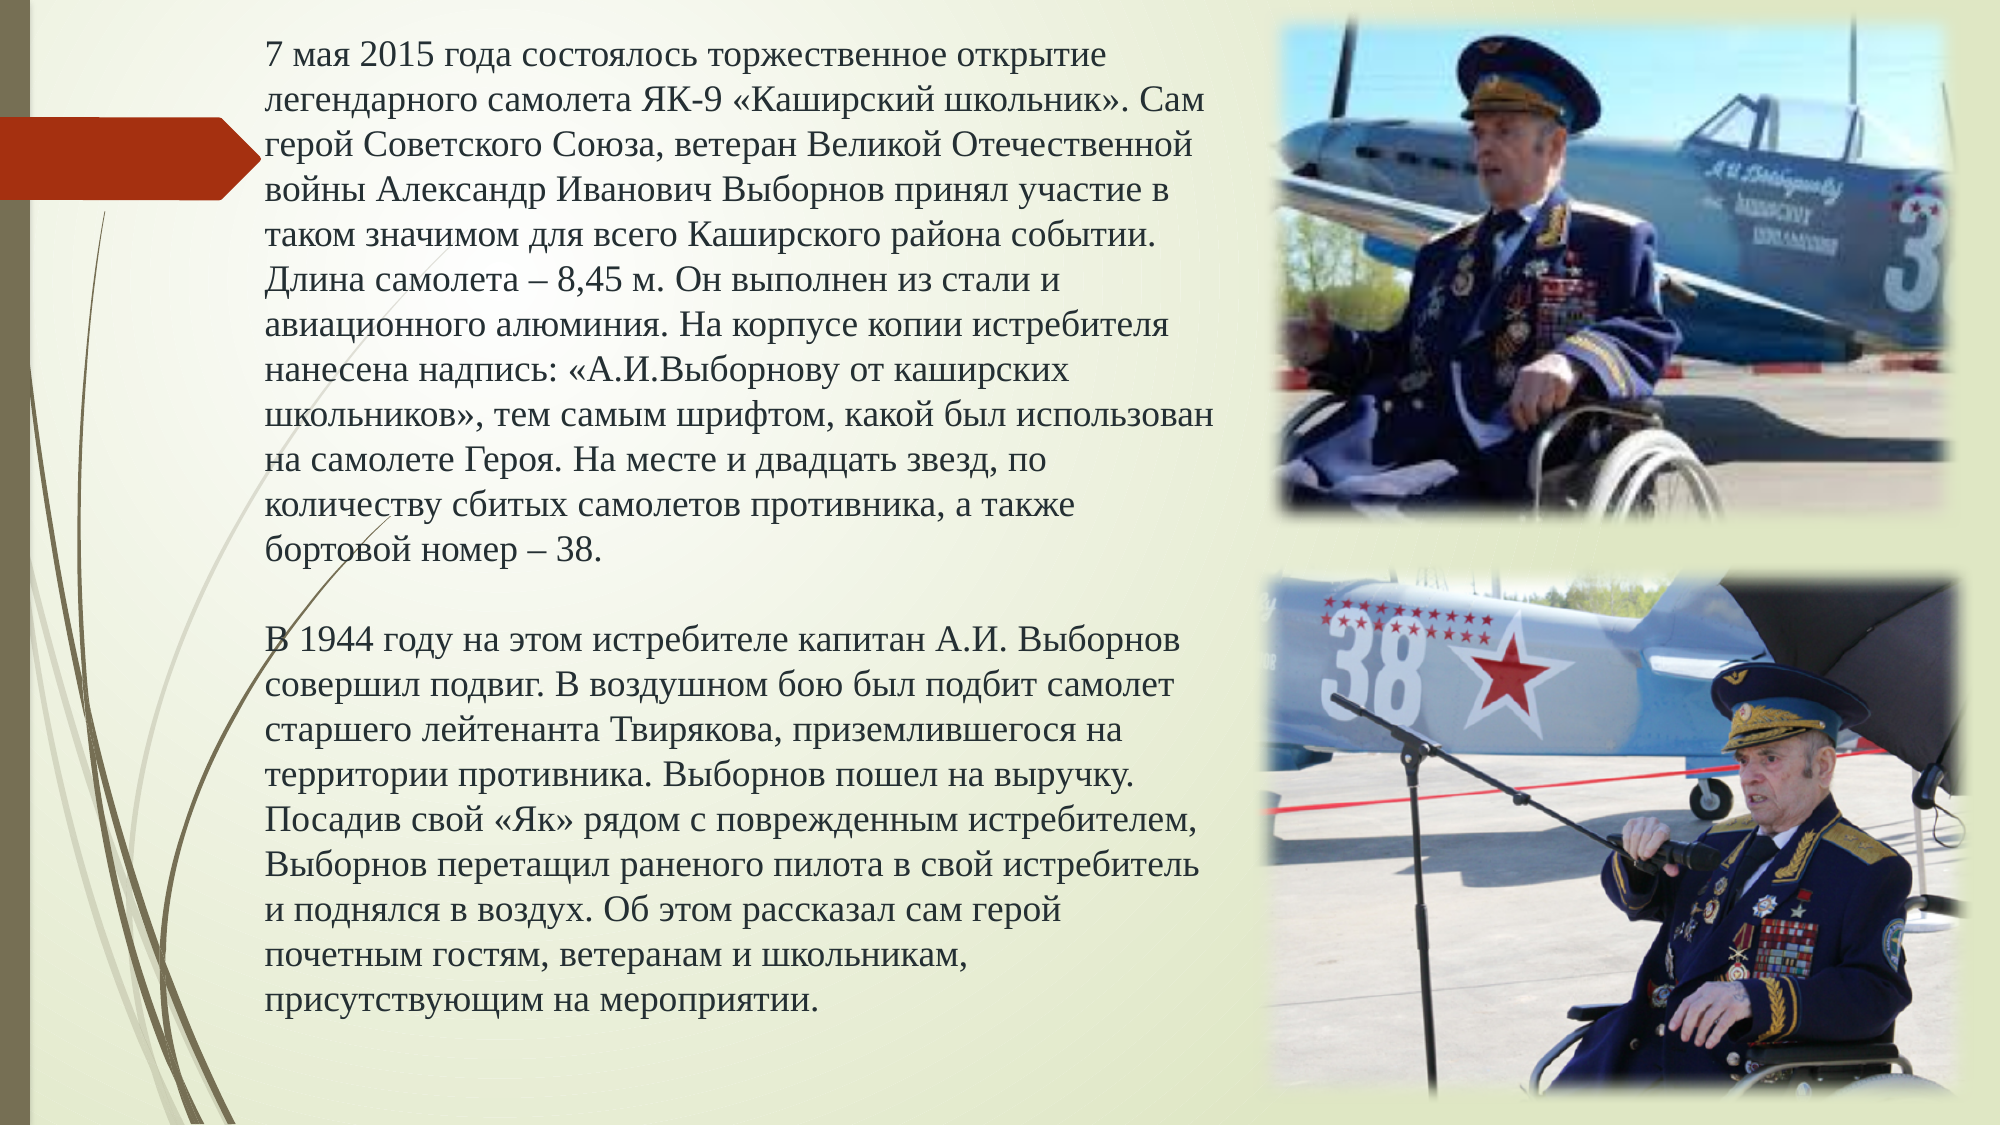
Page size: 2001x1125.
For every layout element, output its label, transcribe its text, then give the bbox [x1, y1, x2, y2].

picture [1264, 7, 1961, 529]
picture [1252, 562, 1974, 1104]
text_box 7 мая 2015 года состоялось торжественное открытие легендарного самолета ЯК-9 «Каширский школьник». Сам герой Советского Союза, ветеран Великой Отечественной войны Александр Иванович Выборнов принял участие в таком значимом для всего Каширского района событии. Длина самолета – 8,45 м. Он выполнен из стали и авиационного алюминия. На корпусе копии истребителя нанесена надпись: «А.И.Выборнову от каширских школьников», тем самым шрифтом, какой был использован на самолете Героя. На месте и двадцать звезд, по количеству сбитых самолетов противника, а также бортовой номер – 38. В 1944 году на этом истребителе капитан А.И. Выборнов совершил подвиг. В воздушном бою был подбит самолет старшего лейтенанта Твирякова, приземлившегося на территории противника. Выборнов пошел на выручку. Посадив свой «Як» рядом с поврежденным истребителем, Выборнов перетащил раненого пилота в свой истребитель и поднялся в воздух. Об этом рассказал сам герой почетным гостям, ветеранам и школьникам, присутствующим на мероприятии. [249, 21, 1234, 1027]
